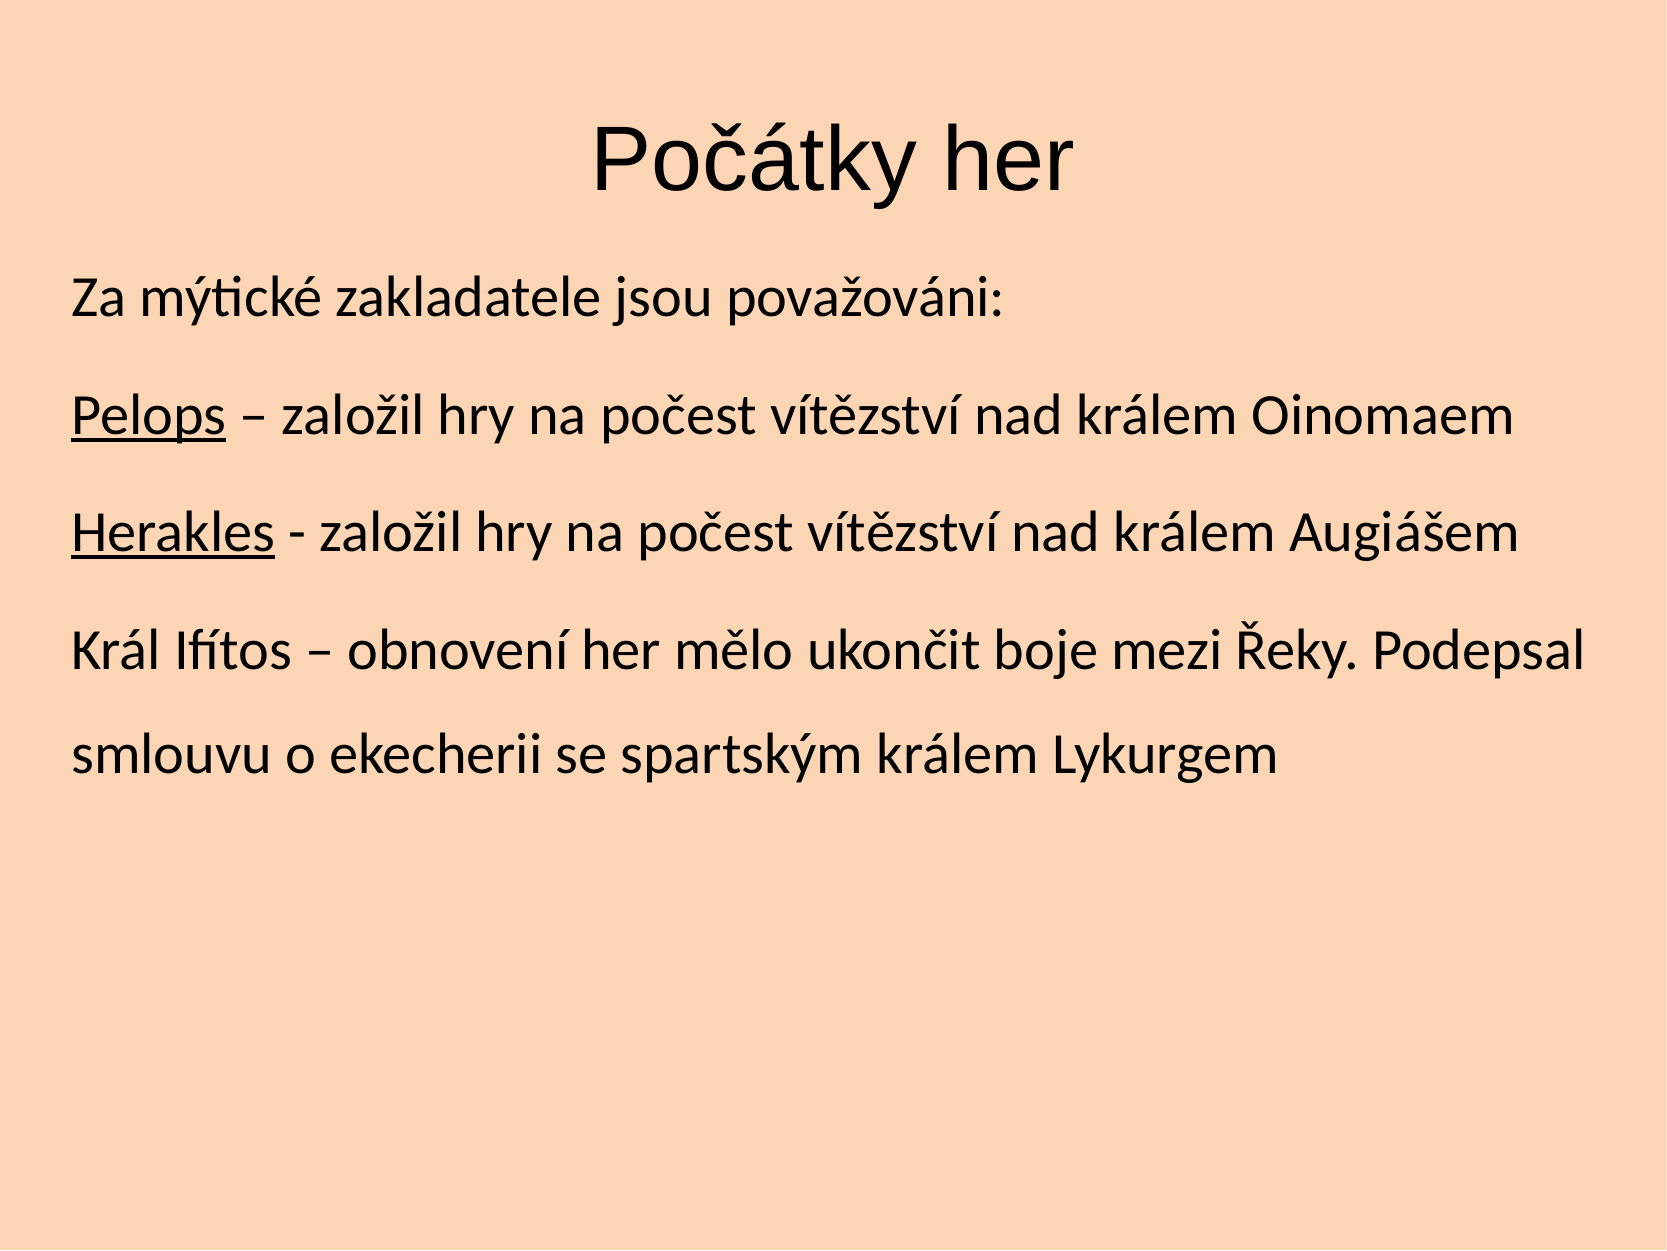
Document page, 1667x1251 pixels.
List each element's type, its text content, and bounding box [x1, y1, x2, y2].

list Za mýtické zakladatele jsou považováni: Pelops – založil hry na počest vítězství nad králem Oinomaem Herakles - založil hry na počest vítězství nad králem Augiášem Král Ifítos – obnovení her mělo ukončit boje mezi Řeky. Podepsal smlouvu o ekecherii se spartským králem Lykurgem [53, 223, 1625, 934]
title Počátky her [83, 49, 1584, 223]
